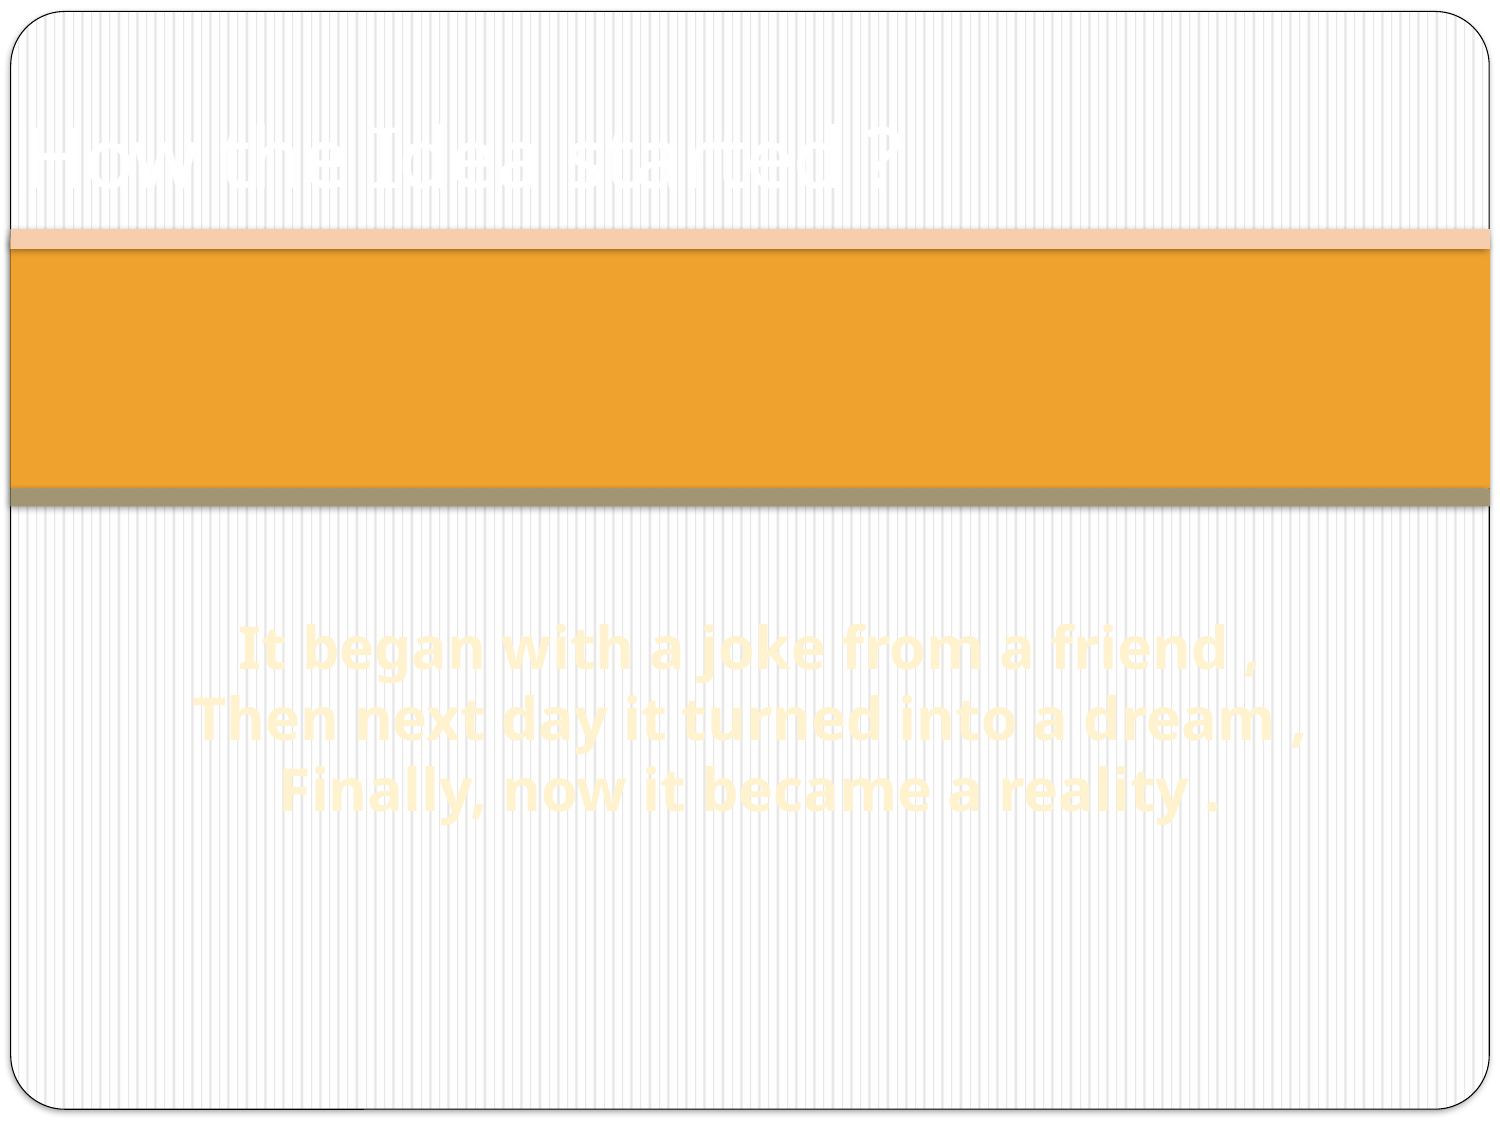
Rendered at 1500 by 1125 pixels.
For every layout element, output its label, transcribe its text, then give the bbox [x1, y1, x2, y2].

title How the Idea started ? [0, 37, 1138, 279]
text_box It began with a joke from a friend , Then next day it turned into a dream , Finally, now it became a reality . [74, 600, 1425, 842]
